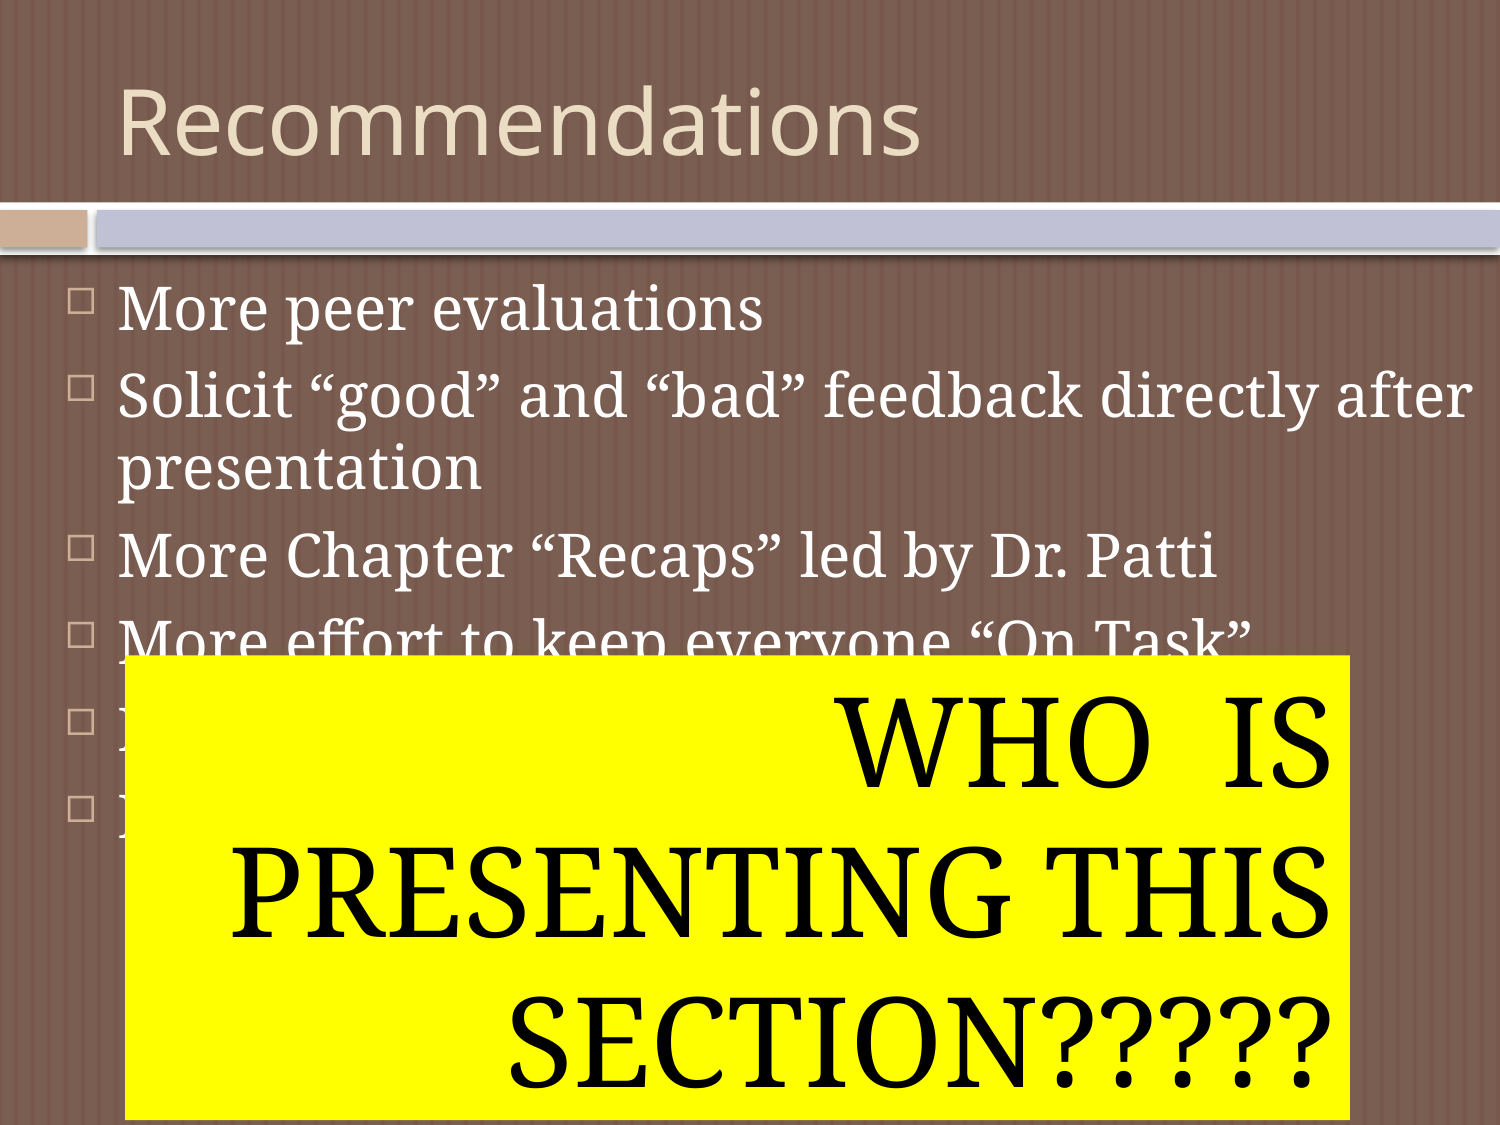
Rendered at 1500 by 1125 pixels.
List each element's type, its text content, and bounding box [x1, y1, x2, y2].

text_box WHO IS PRESENTING THIS SECTION????? [125, 655, 1350, 1121]
title Recommendations [100, 37, 1438, 200]
list More peer evaluations Solicit “good” and “bad” feedback directly after presentation More Chapter “Recaps” led by Dr. Patti More effort to keep everyone “On Task” More real-world examples or application More focus on Myers-Briggs [50, 262, 1500, 1125]
